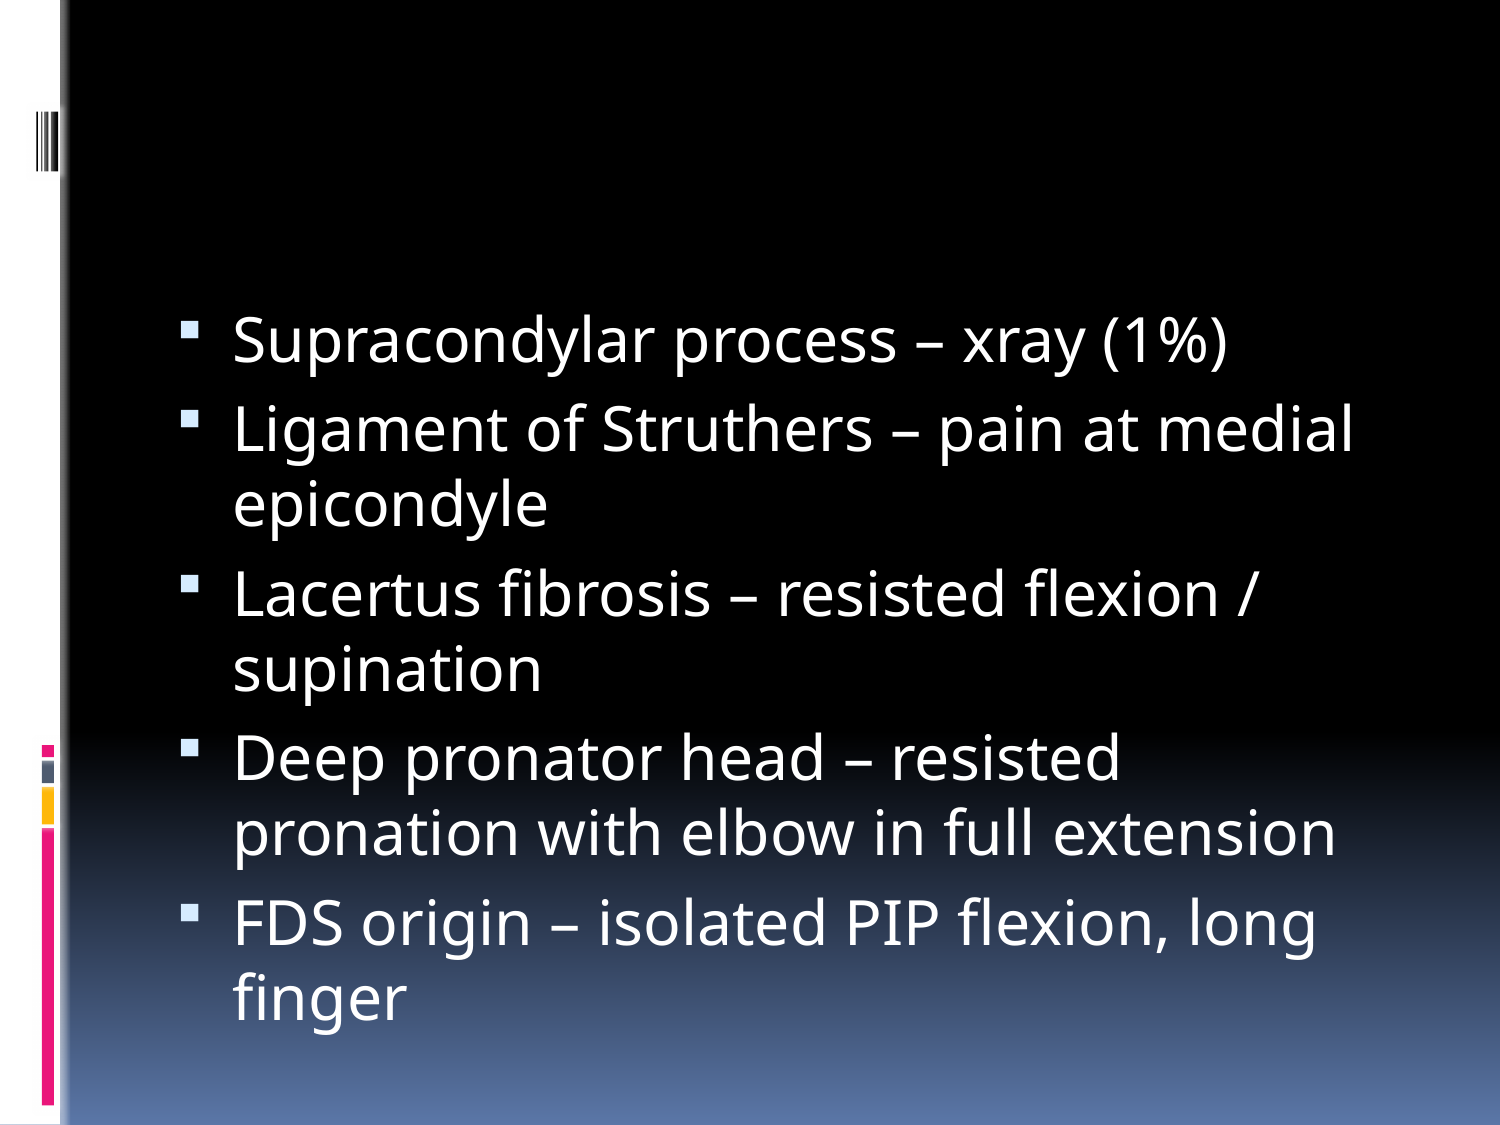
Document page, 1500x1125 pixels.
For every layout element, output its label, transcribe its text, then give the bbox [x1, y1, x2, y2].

list Supracondylar process – xray (1%) Ligament of Struthers – pain at medial epicondyle Lacertus fibrosis – resisted flexion / supination Deep pronator head – resisted pronation with elbow in full extension FDS origin – isolated PIP flexion, long finger [150, 292, 1425, 1043]
